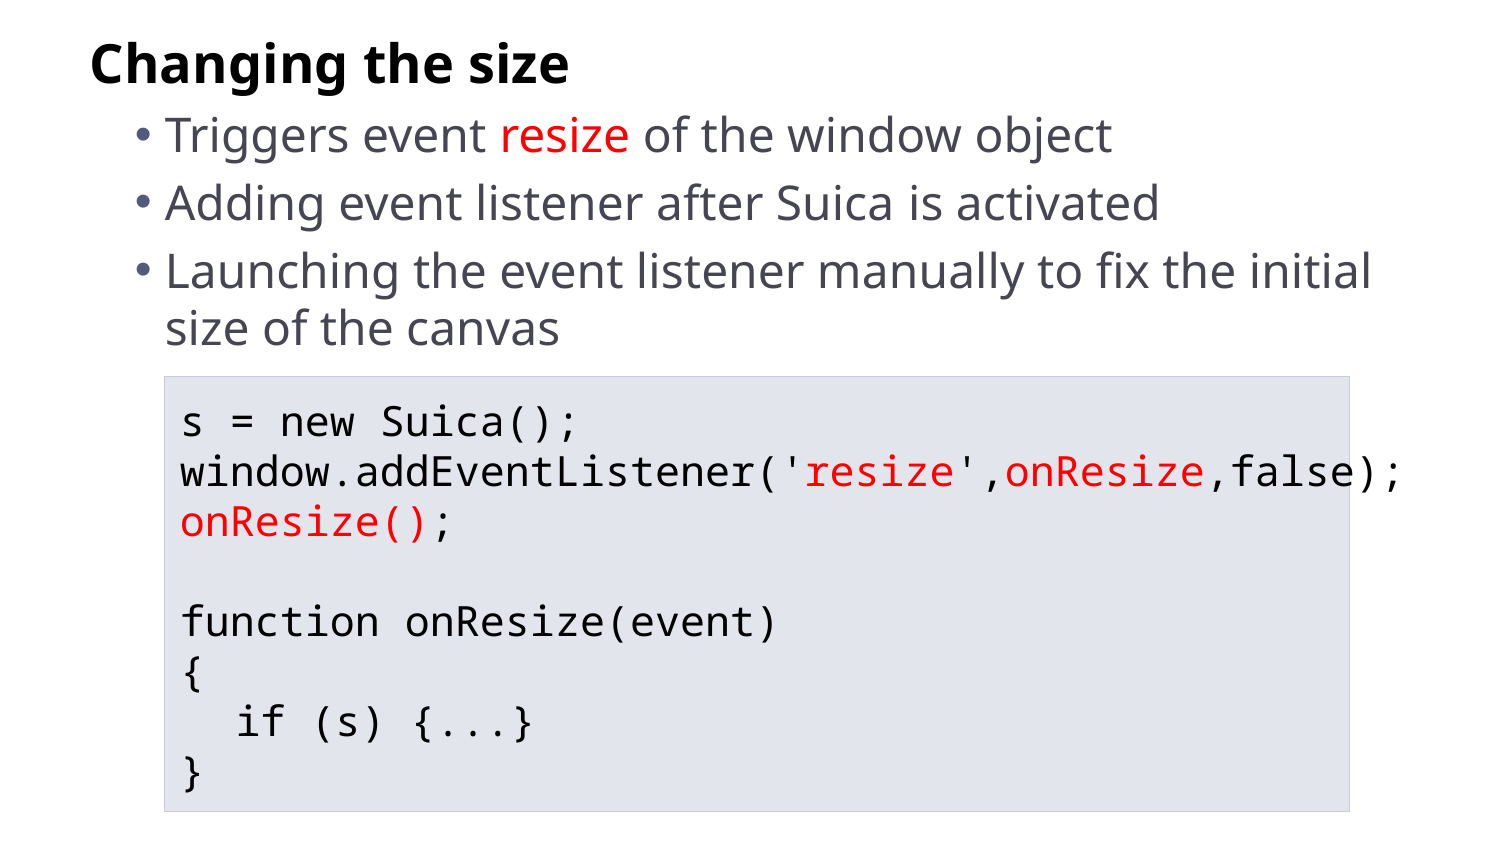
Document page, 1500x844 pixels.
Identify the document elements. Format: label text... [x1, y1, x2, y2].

list Changing the size Triggers event resize of the window object Adding event listener after Suica is activated Launching the event listener manually to fix the initial size of the canvas [75, 21, 1475, 835]
text_box s = new Suica(); window.addEventListener('resize',onResize,false); onResize(); function onResize(event) { if (s) {...} } [164, 376, 1350, 812]
